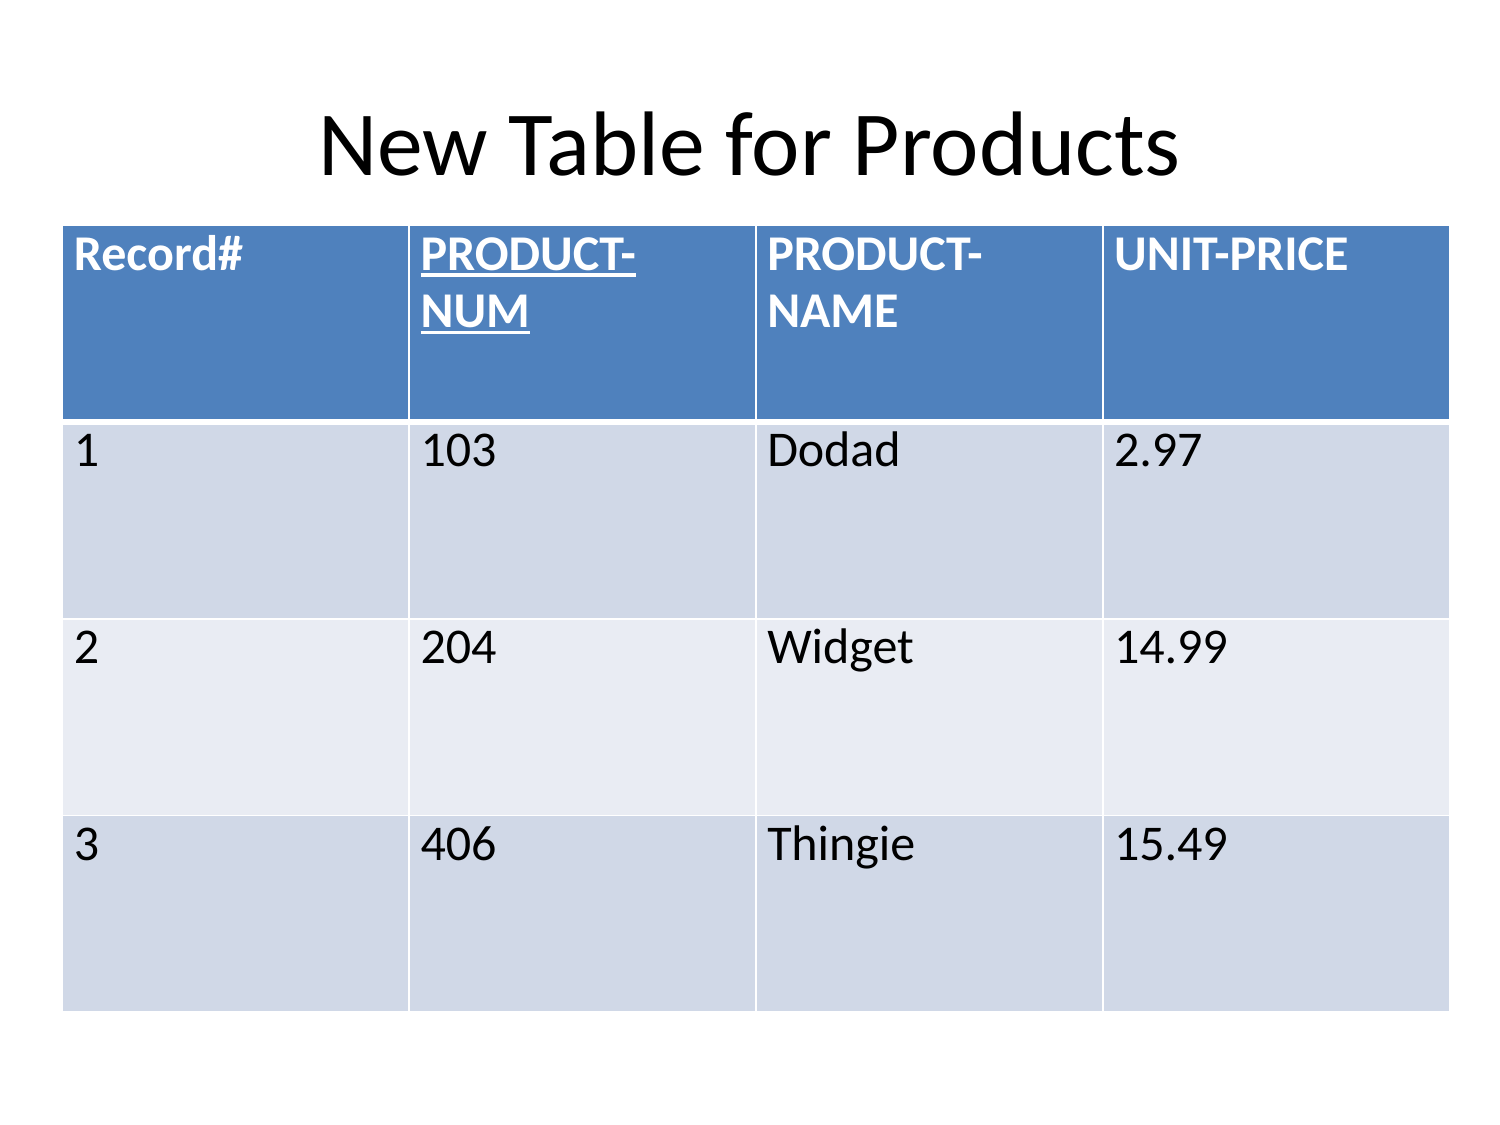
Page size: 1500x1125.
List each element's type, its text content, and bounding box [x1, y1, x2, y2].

table_cell 204 [410, 620, 755, 815]
table_cell 1 [63, 425, 408, 618]
table_cell 406 [410, 816, 755, 1011]
table_cell 2.97 [1104, 425, 1449, 618]
table_cell 2 [63, 620, 408, 815]
table_cell 15.49 [1104, 816, 1449, 1011]
table_cell Thingie [757, 816, 1102, 1011]
table_cell 103 [410, 425, 755, 618]
table_header PRODUCT-NAME [757, 226, 1102, 419]
table_cell Dodad [757, 425, 1102, 618]
table_cell 14.99 [1104, 620, 1449, 815]
table_header Record# [63, 226, 408, 419]
table_header UNIT-PRICE [1104, 226, 1449, 419]
table_cell 3 [63, 816, 408, 1011]
table_cell Widget [757, 620, 1102, 815]
title New Table for Products [75, 45, 1425, 224]
table_header PRODUCT-NUM [410, 226, 755, 419]
